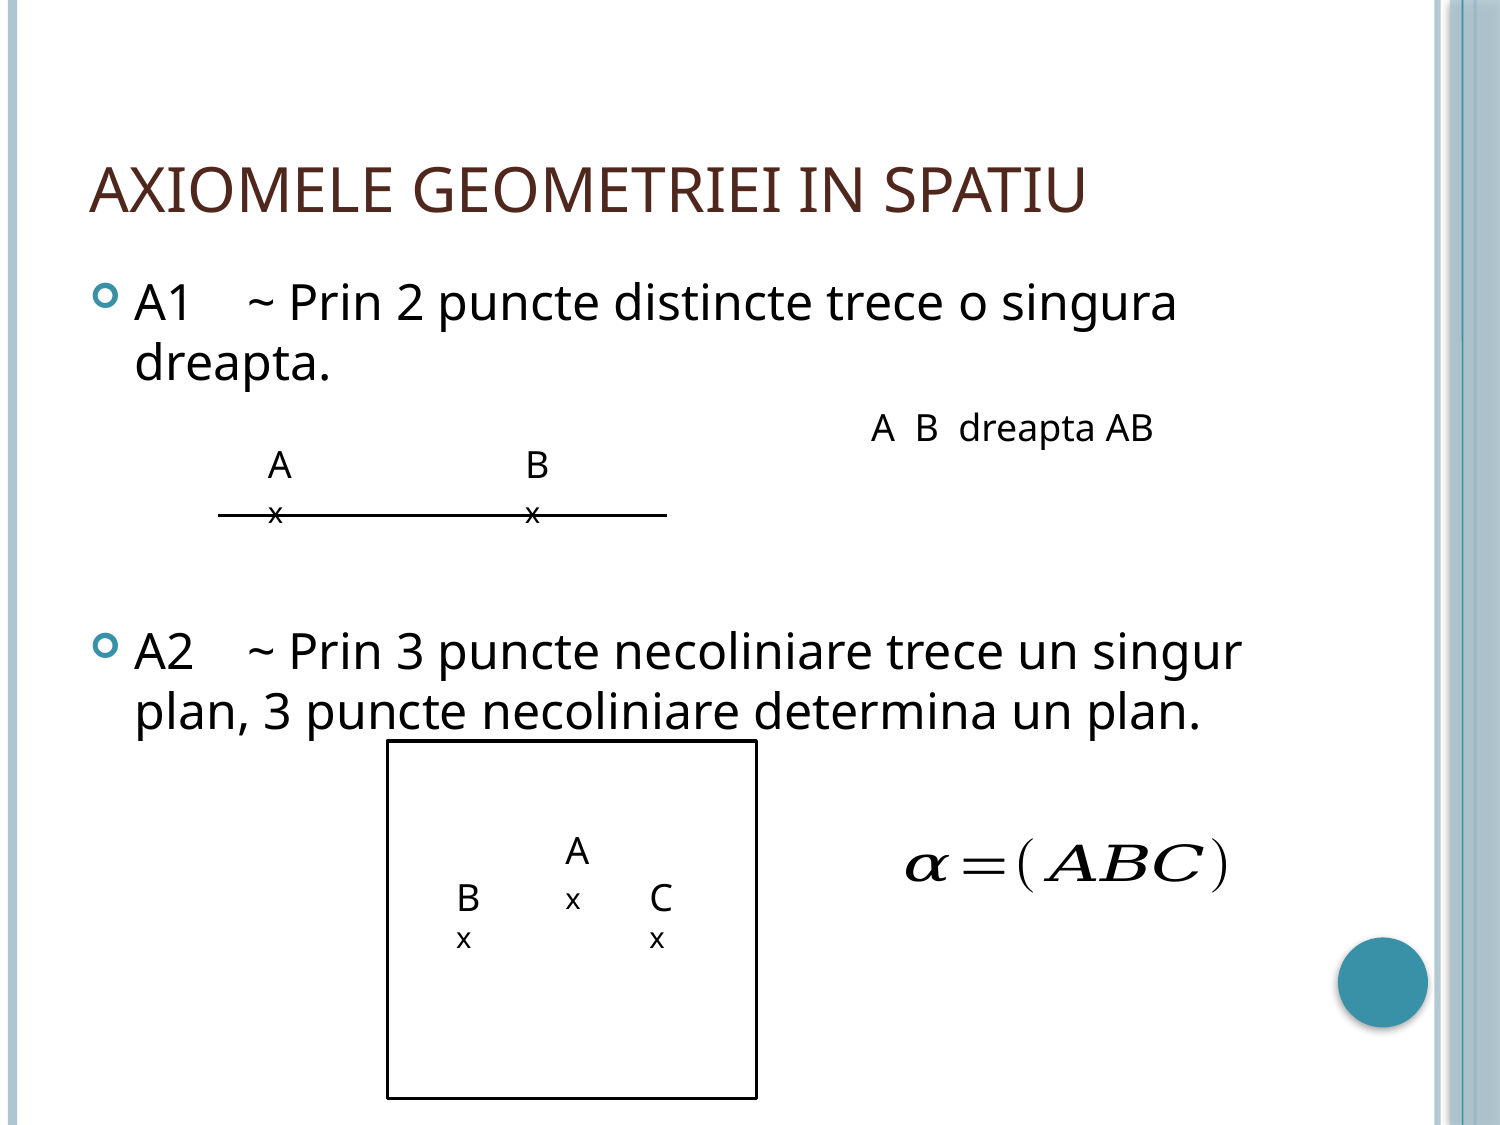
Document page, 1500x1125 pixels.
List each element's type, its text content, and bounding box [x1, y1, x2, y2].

text_box B x [441, 866, 538, 962]
text_box A x [550, 819, 616, 1014]
text_box A B x x [253, 433, 726, 539]
title Axiomele geometriei in spatiu [75, 45, 1300, 233]
text_box C x [634, 866, 709, 962]
